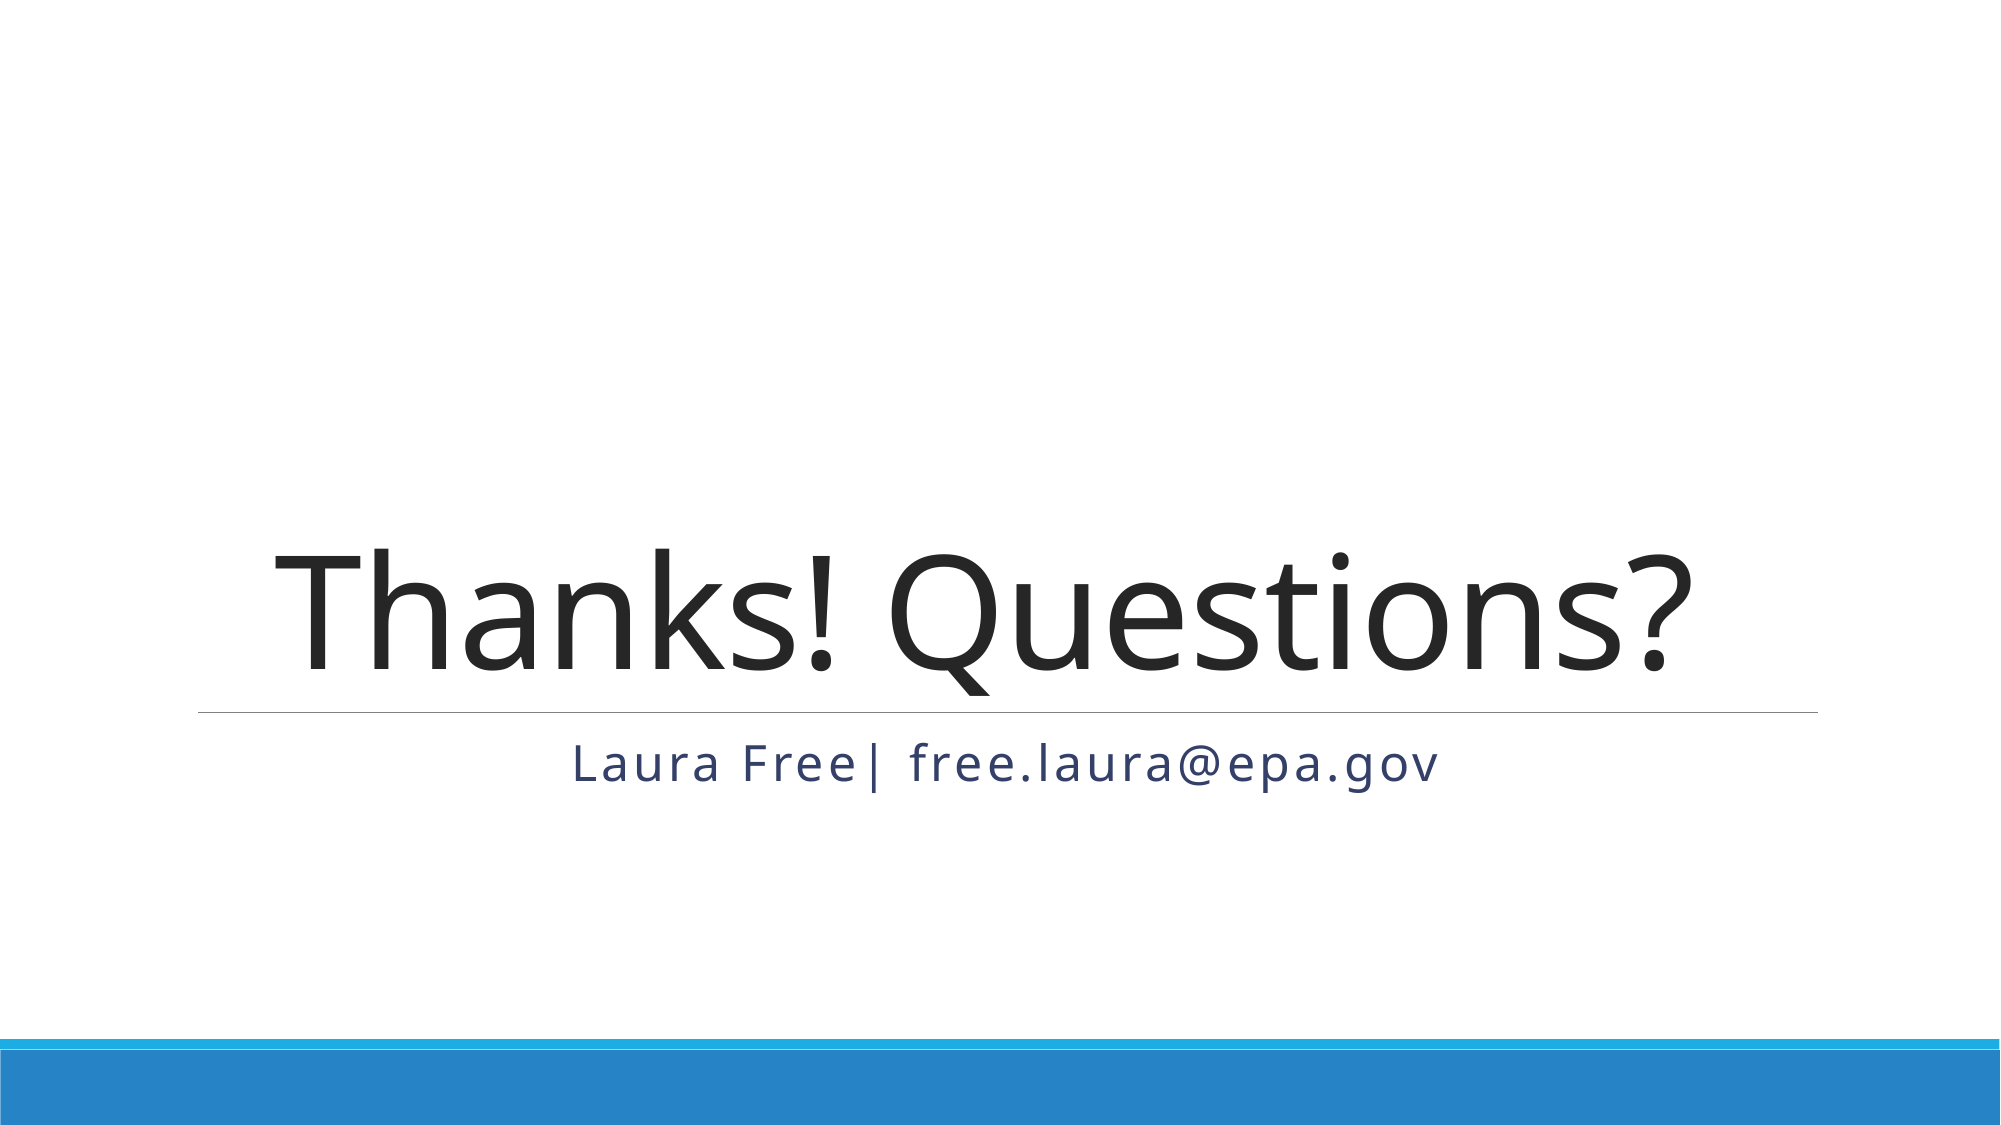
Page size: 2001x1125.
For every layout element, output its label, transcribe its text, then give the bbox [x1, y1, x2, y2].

list Laura Free| free.laura@epa.gov [180, 730, 1830, 918]
title Thanks! Questions? [180, 124, 1830, 710]
